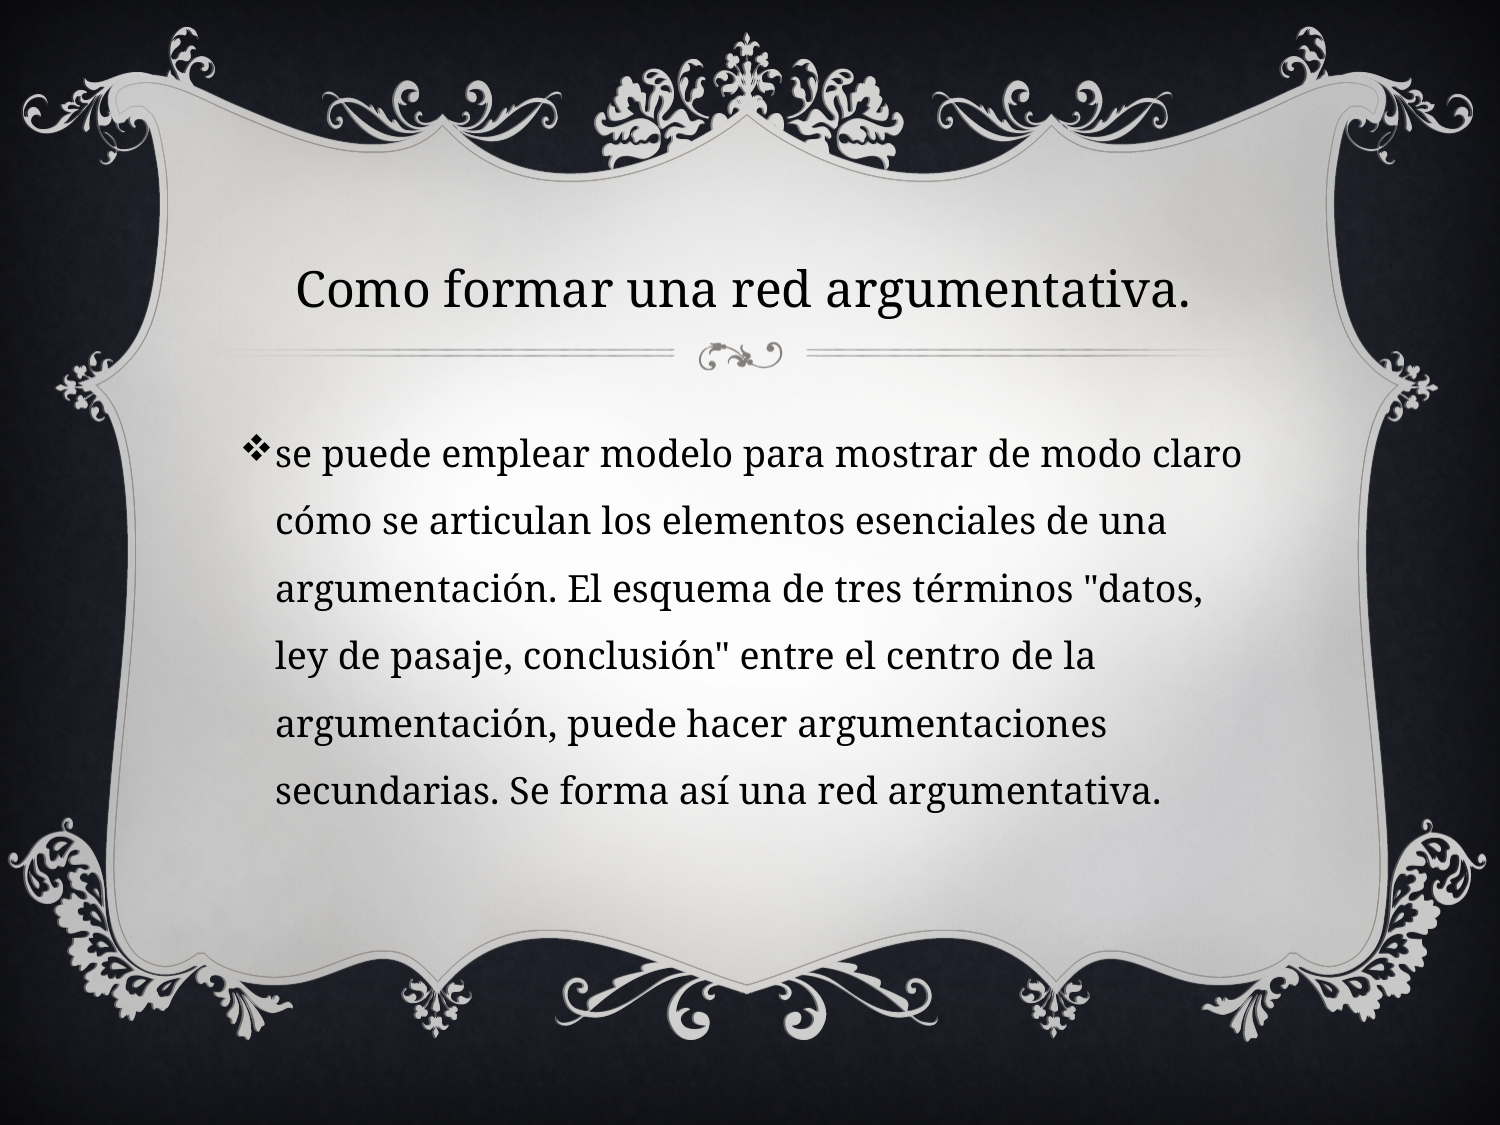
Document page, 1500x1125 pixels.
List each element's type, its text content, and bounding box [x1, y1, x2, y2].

text_box se puede emplear modelo para mostrar de modo claro cómo se articulan los elementos esenciales de una argumentación. El esquema de tres términos "datos, ley de pasaje, conclusión" entre el centro de la argumentación, puede hacer argumentaciones secundarias. Se forma así una red argumentativa. [225, 399, 1275, 900]
picture [0, 0, 1500, 1125]
text_box Como formar una red argumentativa. [225, 212, 1275, 325]
